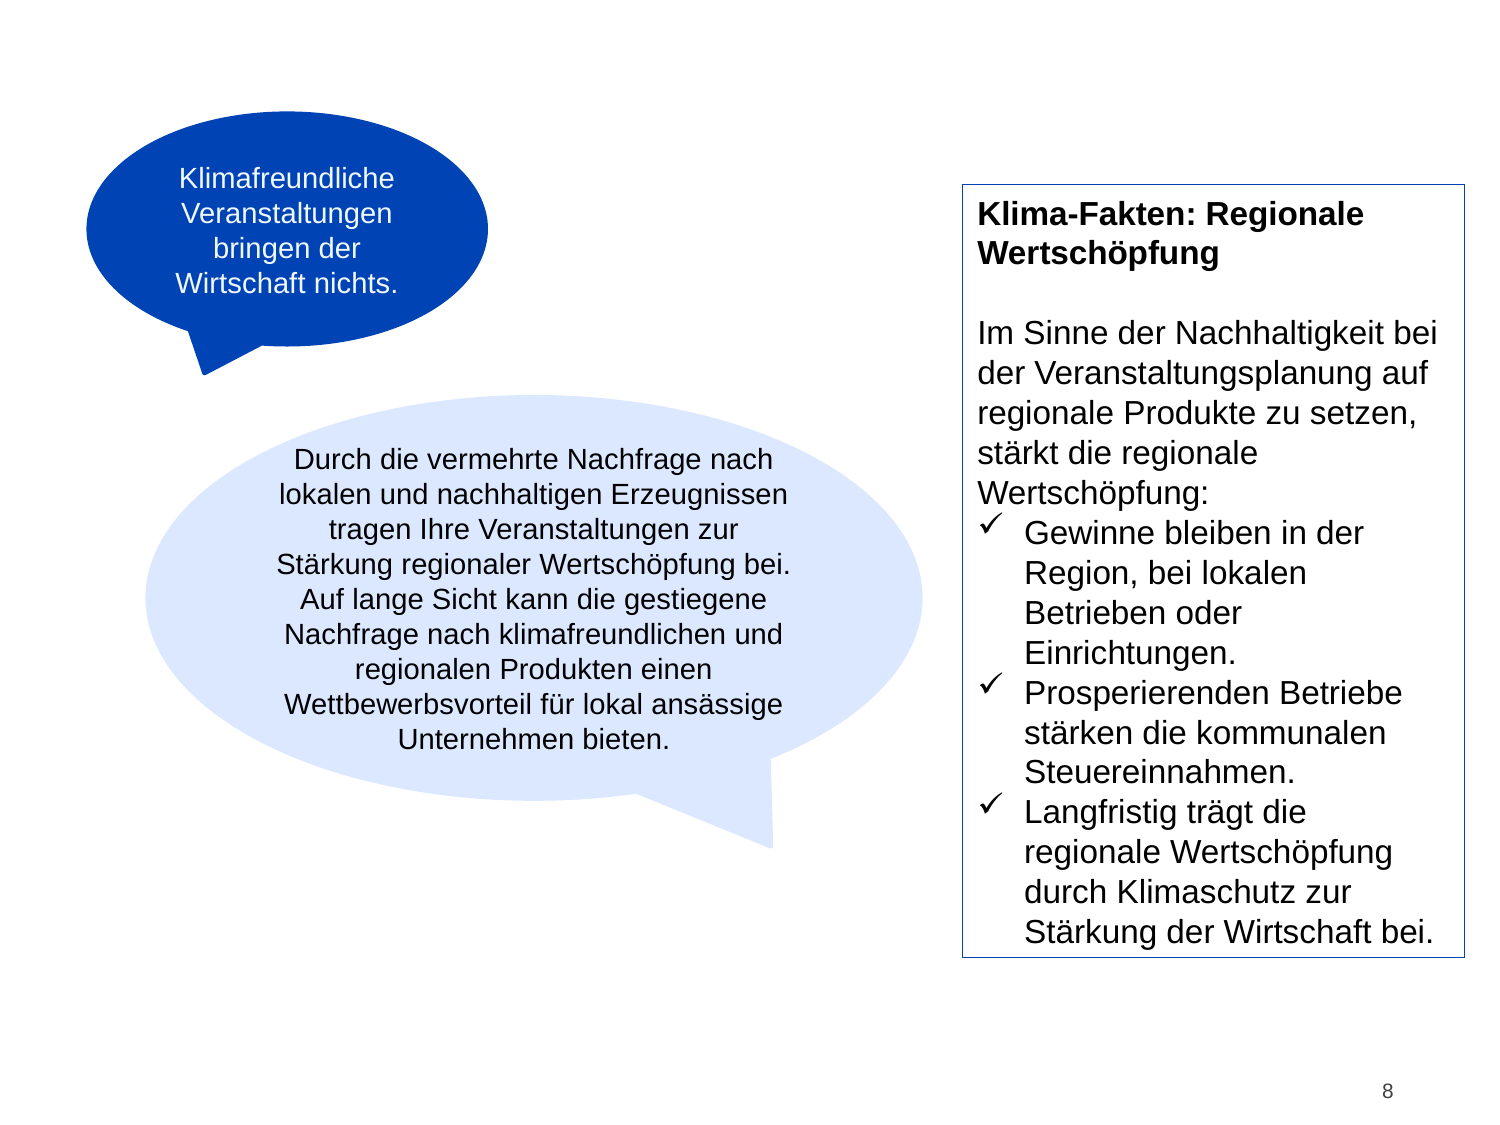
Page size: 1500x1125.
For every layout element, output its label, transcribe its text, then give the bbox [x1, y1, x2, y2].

text_box Klimafreundliche Veranstaltungen bringen der Wirtschaft nichts. [86, 178, 489, 376]
text_box Klima-Fakten: Regionale Wertschöpfung Im Sinne der Nachhaltigkeit bei der Veranstaltungsplanung auf regionale Produkte zu setzen, stärkt die regionale Wertschöpfung: Gewinne bleiben in der Region, bei lokalen Betrieben oder Einrichtungen. Prosperierenden Betriebe stärken die kommunalen Steuereinnahmen. Langfristig trägt die regionale Wertschöpfung durch Klimaschutz zur Stärkung der Wirtschaft bei. [962, 184, 1465, 958]
title Argumente 8 [106, 71, 1103, 219]
text_box Durch die vermehrte Nachfrage nach lokalen und nachhaltigen Erzeugnissen tragen Ihre Veranstaltungen zur Stärkung regionaler Wertschöpfung bei. Auf lange Sicht kann die gestiegene Nachfrage nach klimafreundlichen und regionalen Produkten einen Wettbewerbsvorteil für lokal ansässige Unternehmen bieten. [145, 394, 923, 849]
